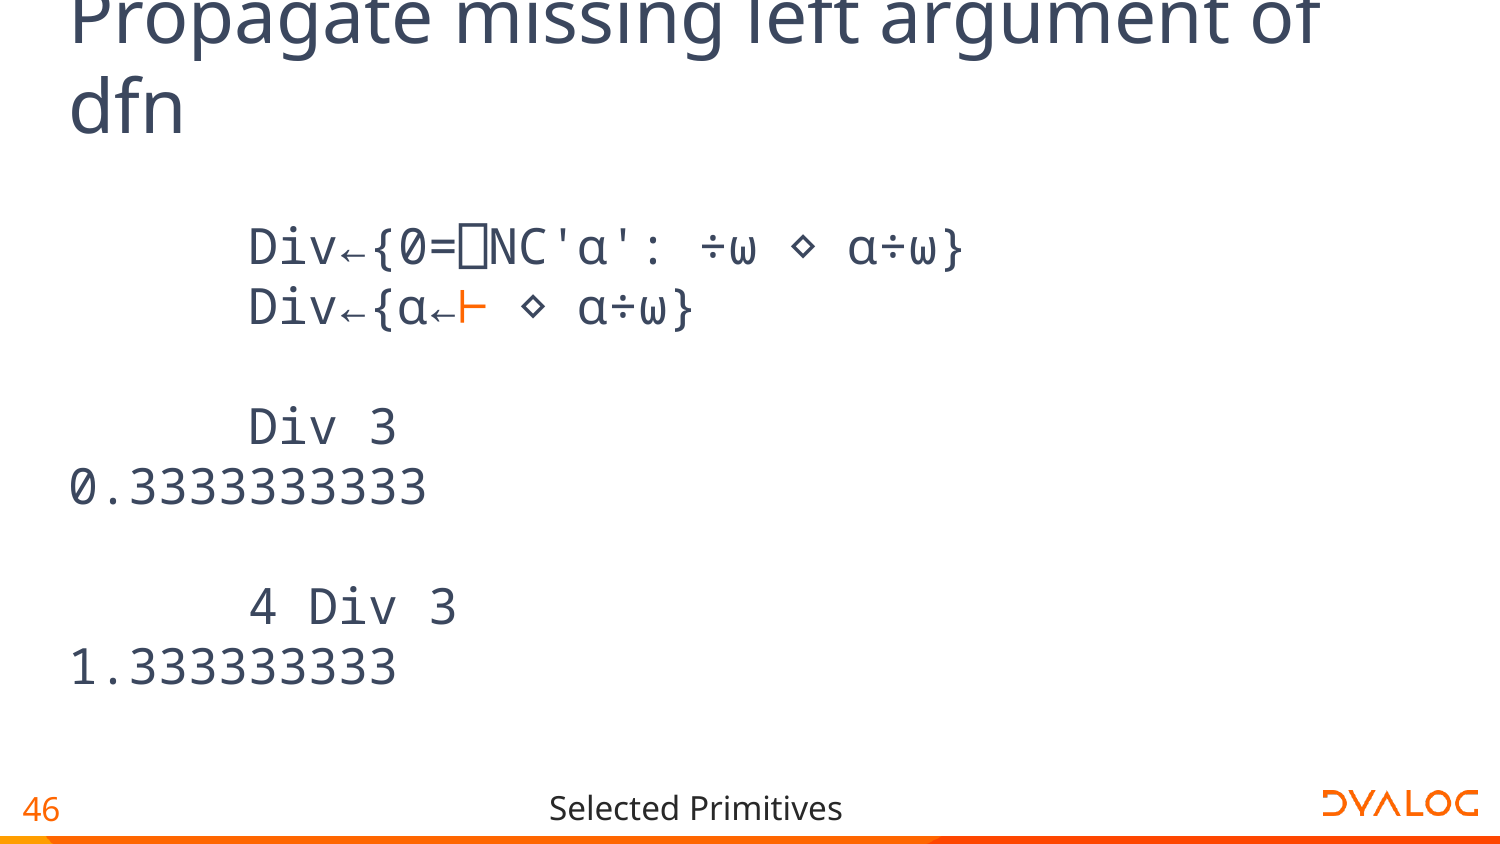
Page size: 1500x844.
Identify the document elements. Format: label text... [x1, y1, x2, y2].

picture [0, 836, 1500, 844]
list Div←{0=⎕NC'⍺': ÷⍵ ⋄ ⍺÷⍵} Div←{⍺←⊢ ⋄ ⍺÷⍵} Div 3 0.3333333333 4 Div 3 1.333333333 [53, 207, 1453, 740]
picture [1323, 790, 1478, 816]
title Propagate missing left argument of dfn [53, 43, 1453, 157]
